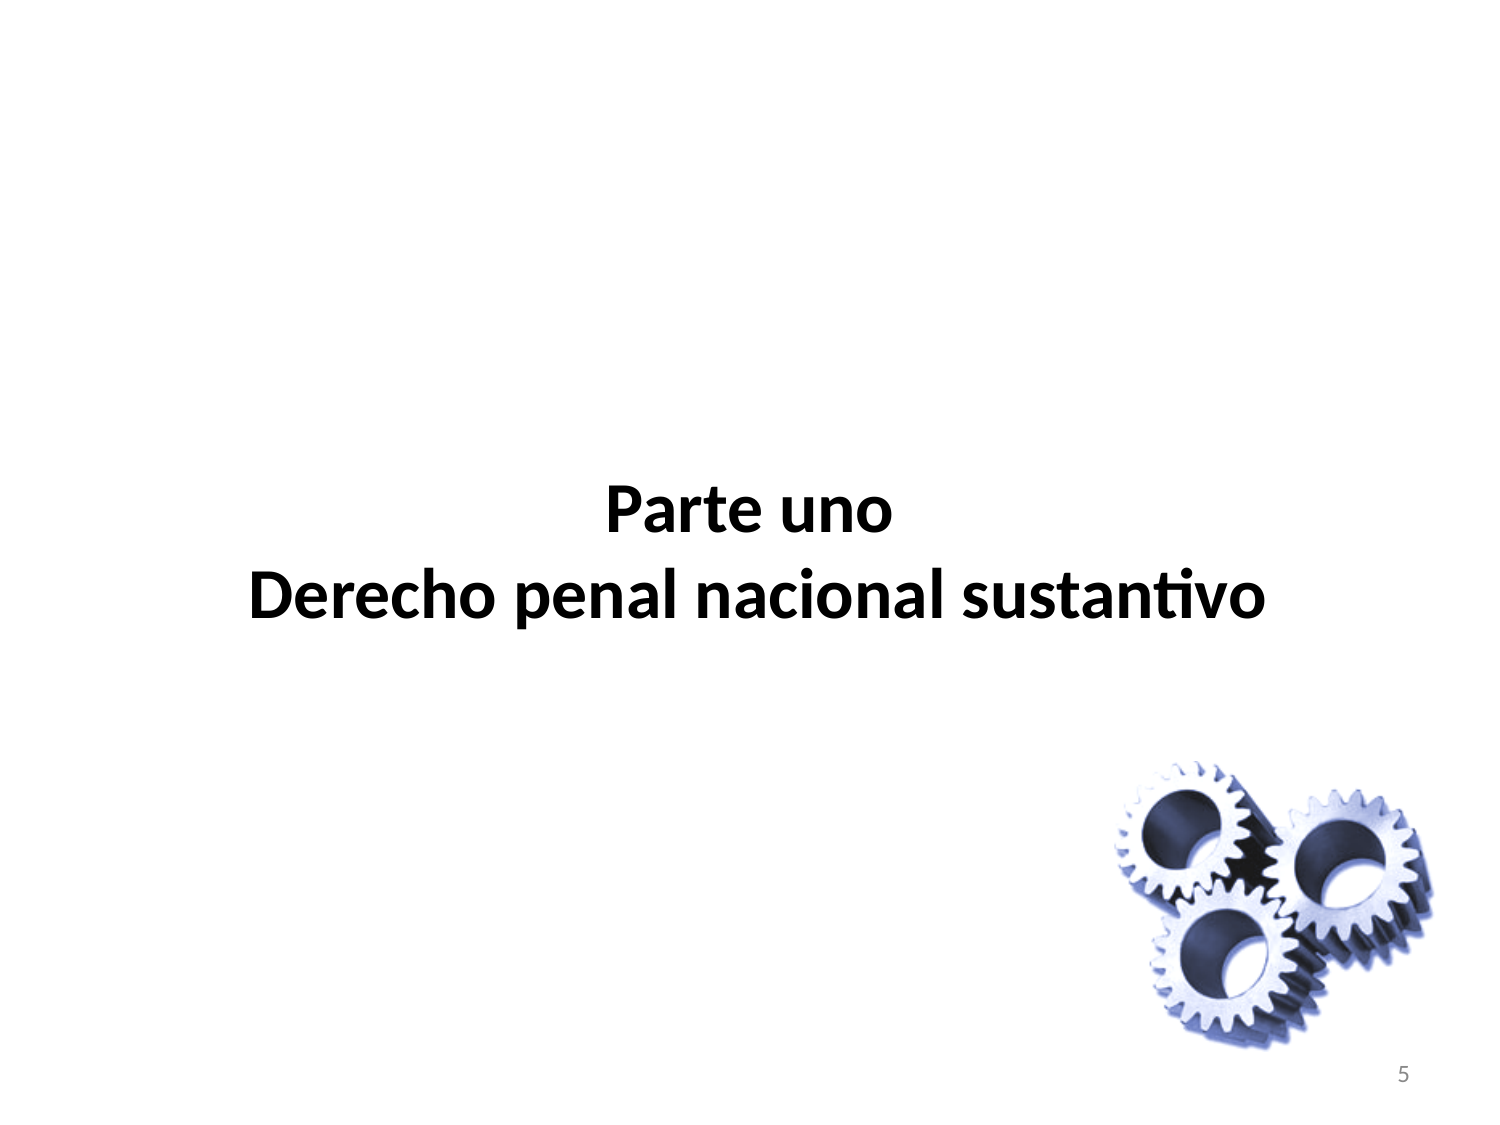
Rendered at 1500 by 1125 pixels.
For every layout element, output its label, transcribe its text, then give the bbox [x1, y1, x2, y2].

slide_number 5 [1074, 1042, 1425, 1103]
title Parte uno Derecho penal nacional sustantivo [75, 453, 1425, 641]
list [1112, 761, 1436, 1052]
